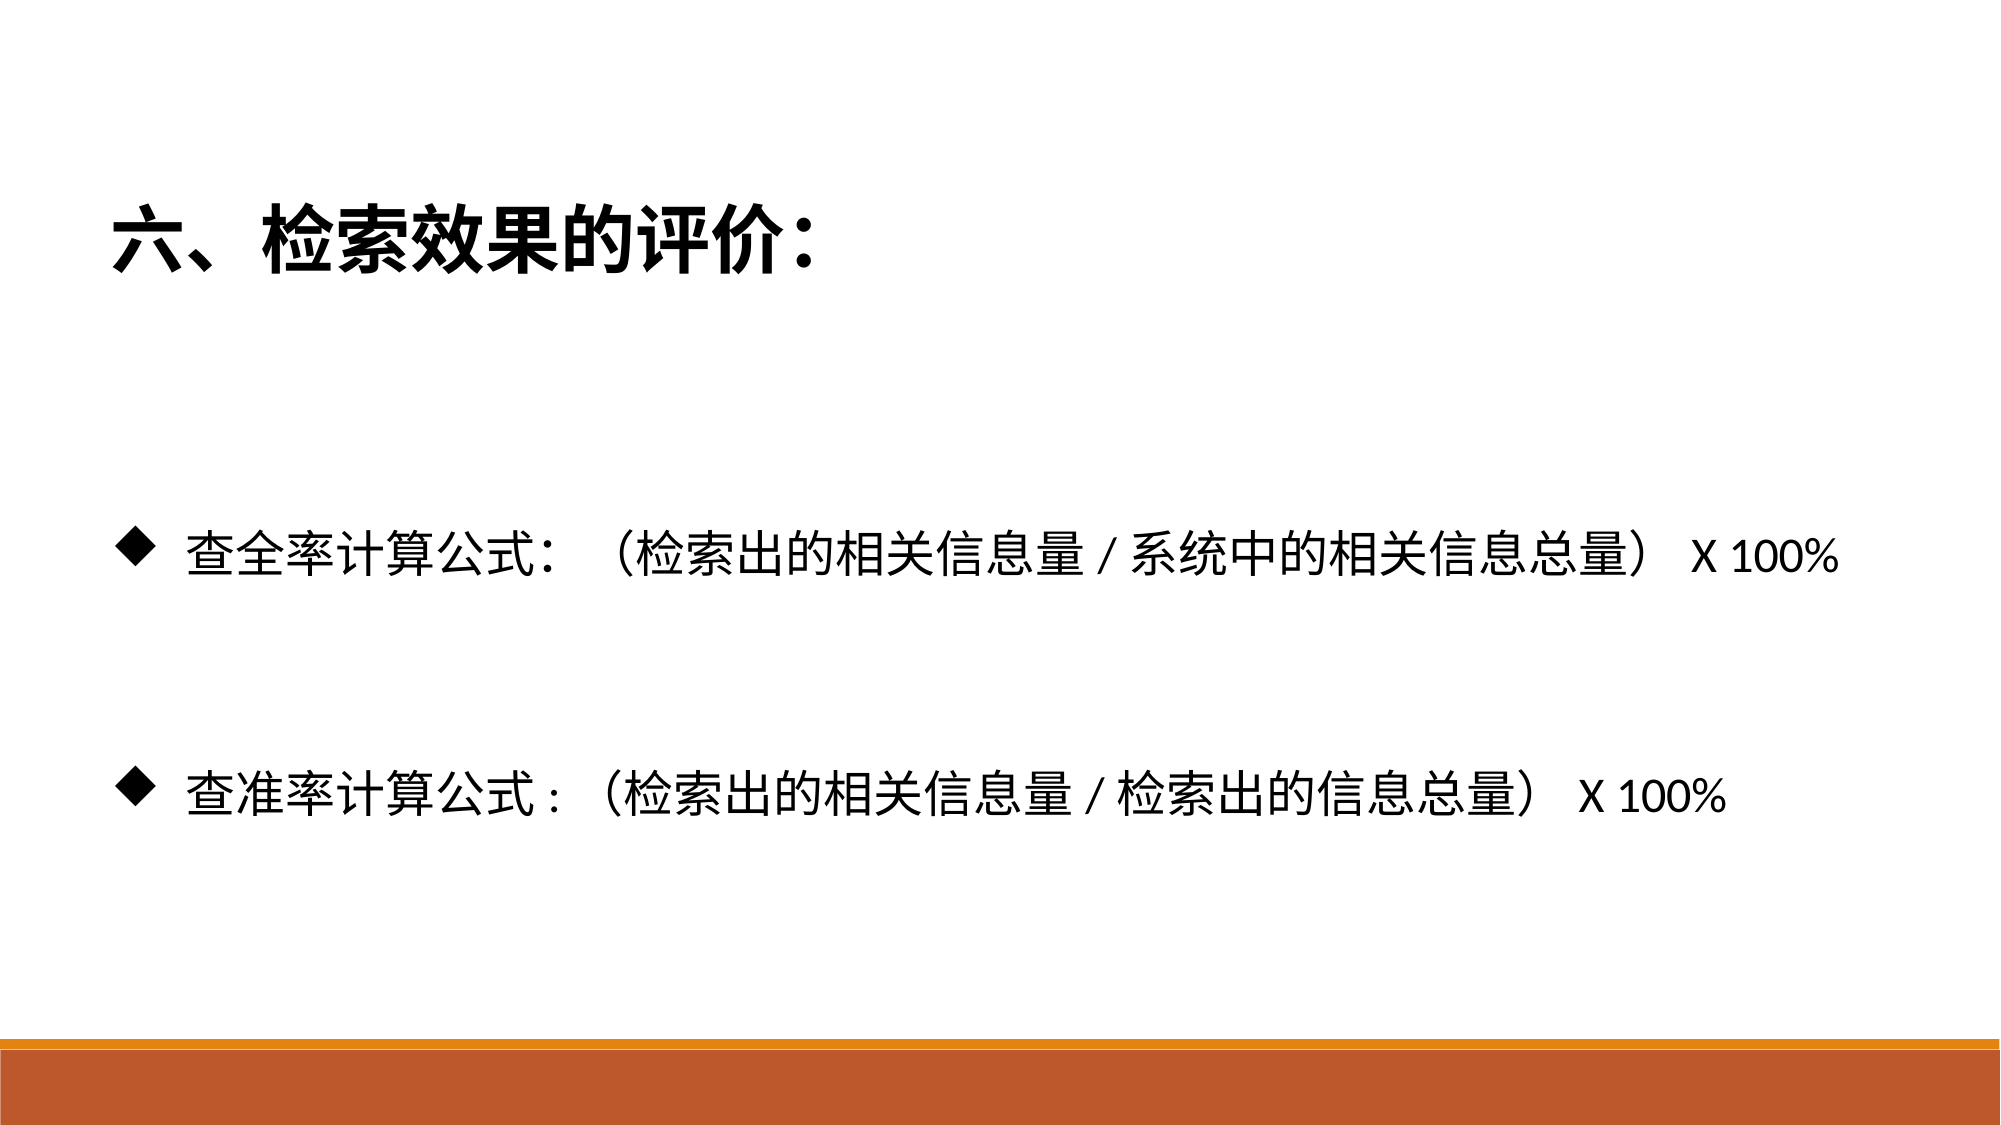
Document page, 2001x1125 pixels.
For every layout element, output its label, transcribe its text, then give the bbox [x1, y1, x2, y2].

text_box 六、检索效果的评价： 查全率计算公式：（检索出的相关信息量/系统中的相关信息总量）X 100% 查准率计算公式:（检索出的相关信息量/检索出的信息总量）X 100% [96, 95, 1855, 831]
